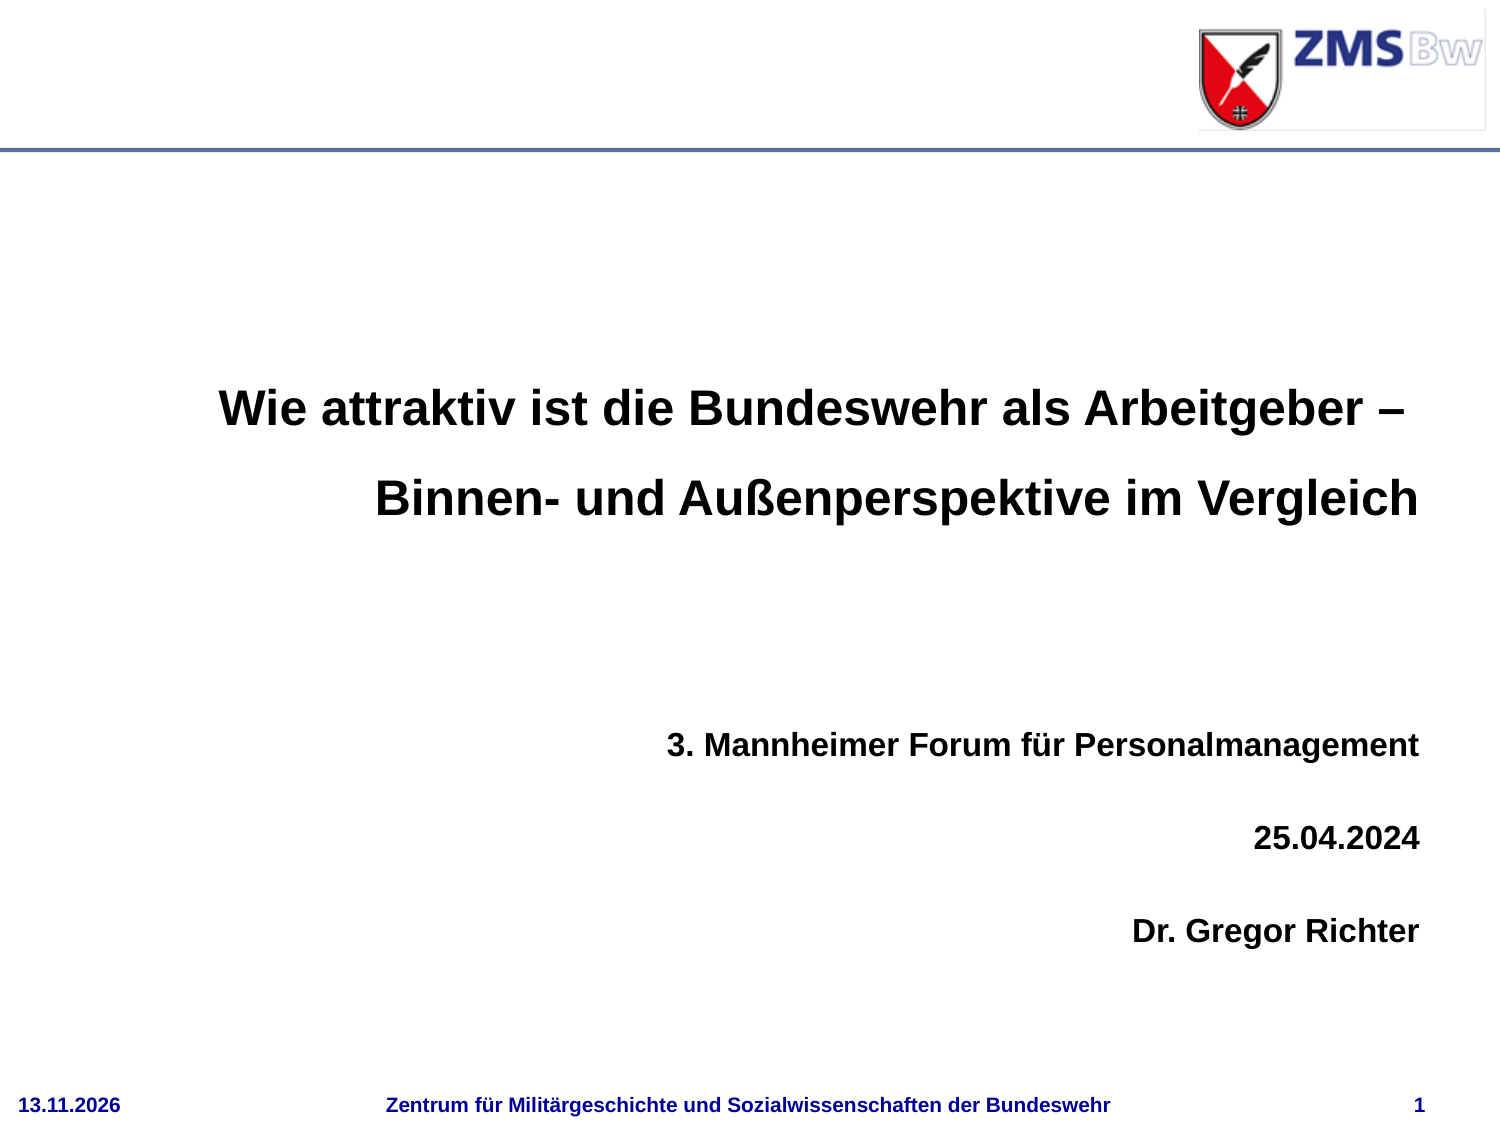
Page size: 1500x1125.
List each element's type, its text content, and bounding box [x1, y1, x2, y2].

subtitle 3. Mannheimer Forum für Personalmanagement 25.04.2024 Dr. Gregor Richter [253, 668, 1436, 1007]
picture [1199, 9, 1487, 132]
title Wie attraktiv ist die Bundeswehr als Arbeitgeber – Binnen- und Außenperspektive im Vergleich [53, 243, 1436, 627]
